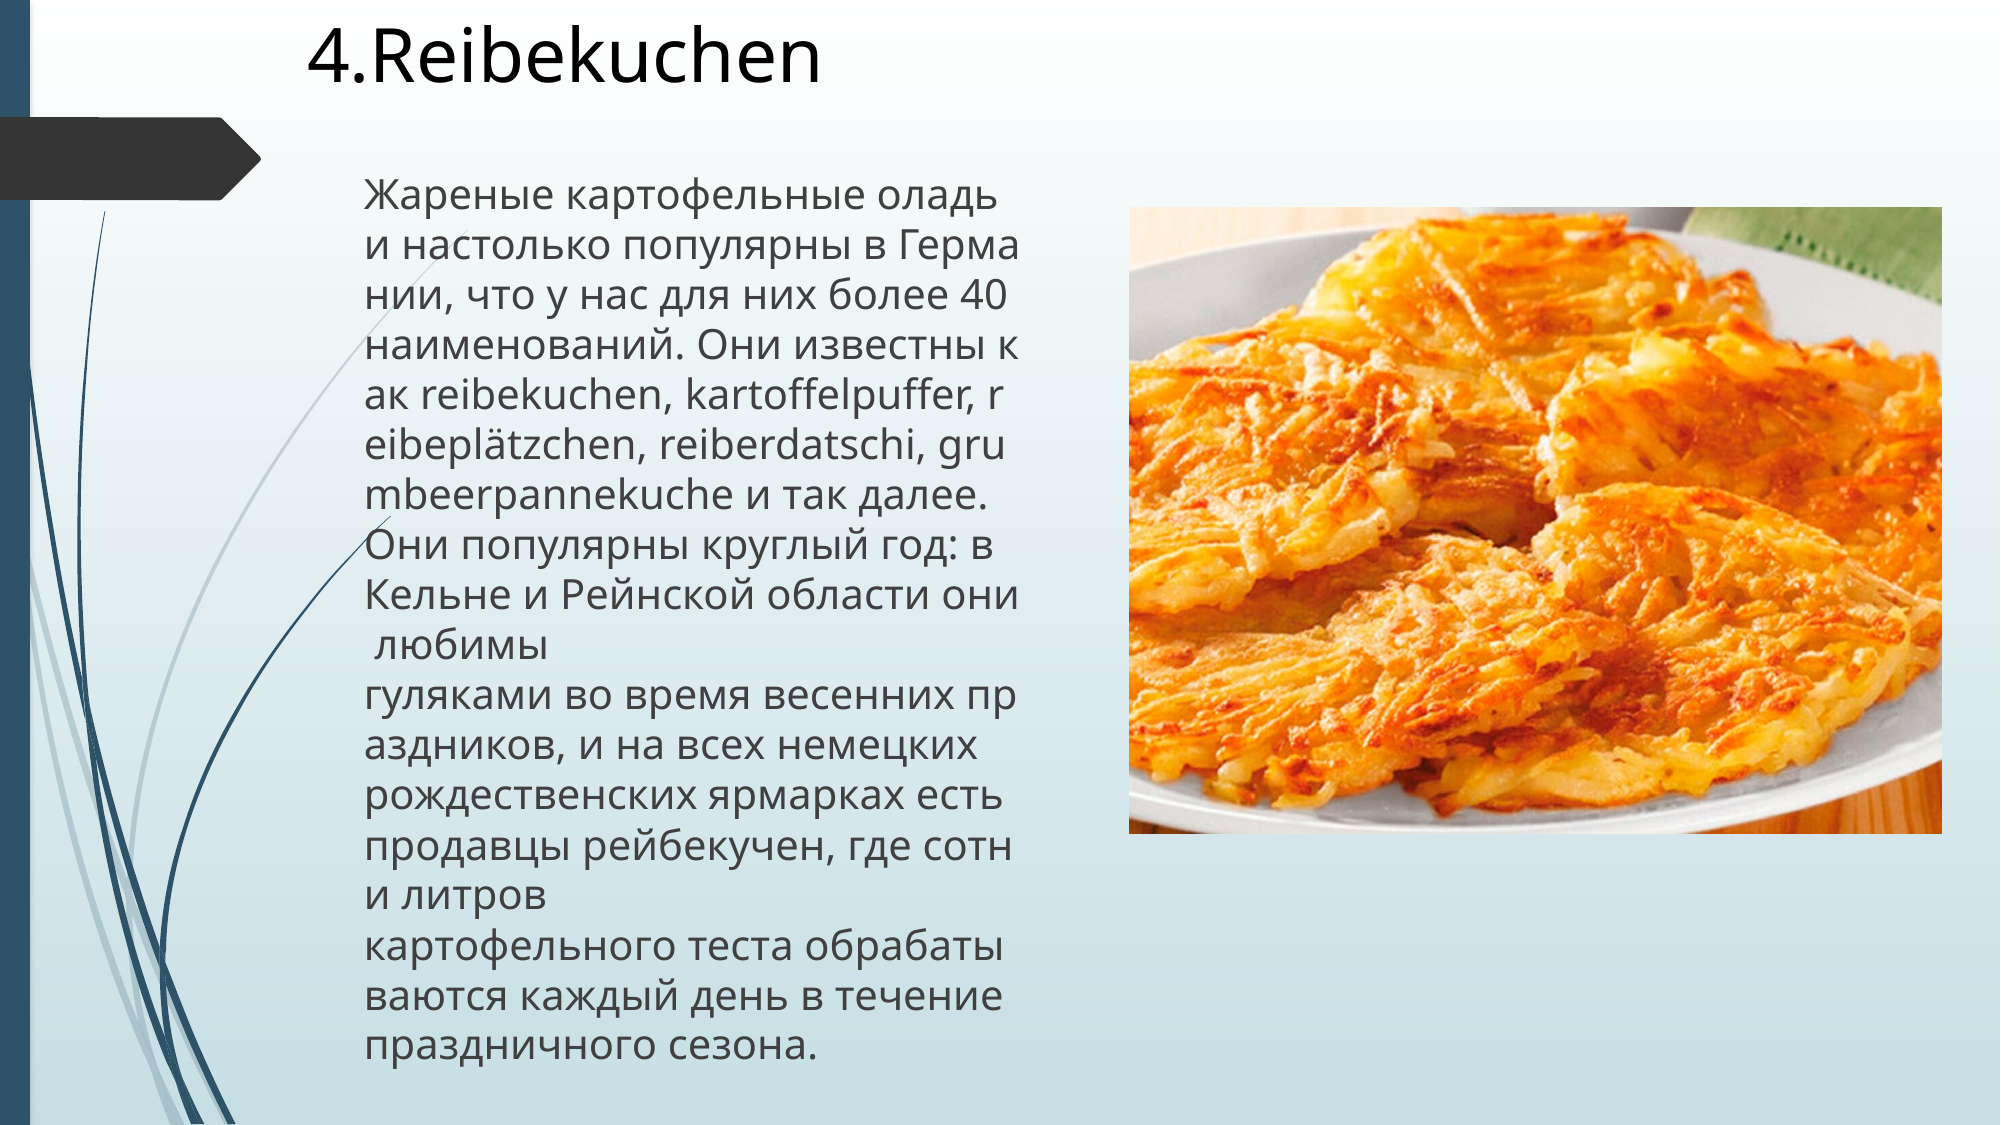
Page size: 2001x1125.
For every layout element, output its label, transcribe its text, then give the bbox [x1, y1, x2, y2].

title 4.Reibekuchen [292, 0, 886, 113]
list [1128, 207, 1942, 834]
list Жареные картофельные оладьи настолько популярны в Германии, что у нас для них более 40 наименований. Они известны как reibekuchen, kartoffelpuffer, reibeplätzchen, reiberdatschi, grumbeerpannekuche и так далее. Они популярны круглый год: в Кельне и Рейнской области они любимы гуляками во время весенних праздников, и на всех немецких рождественских ярмарках есть продавцы рейбекучен, где сотни литров картофельного теста обрабатываются каждый день в течение праздничного сезона. [348, 376, 1038, 1125]
